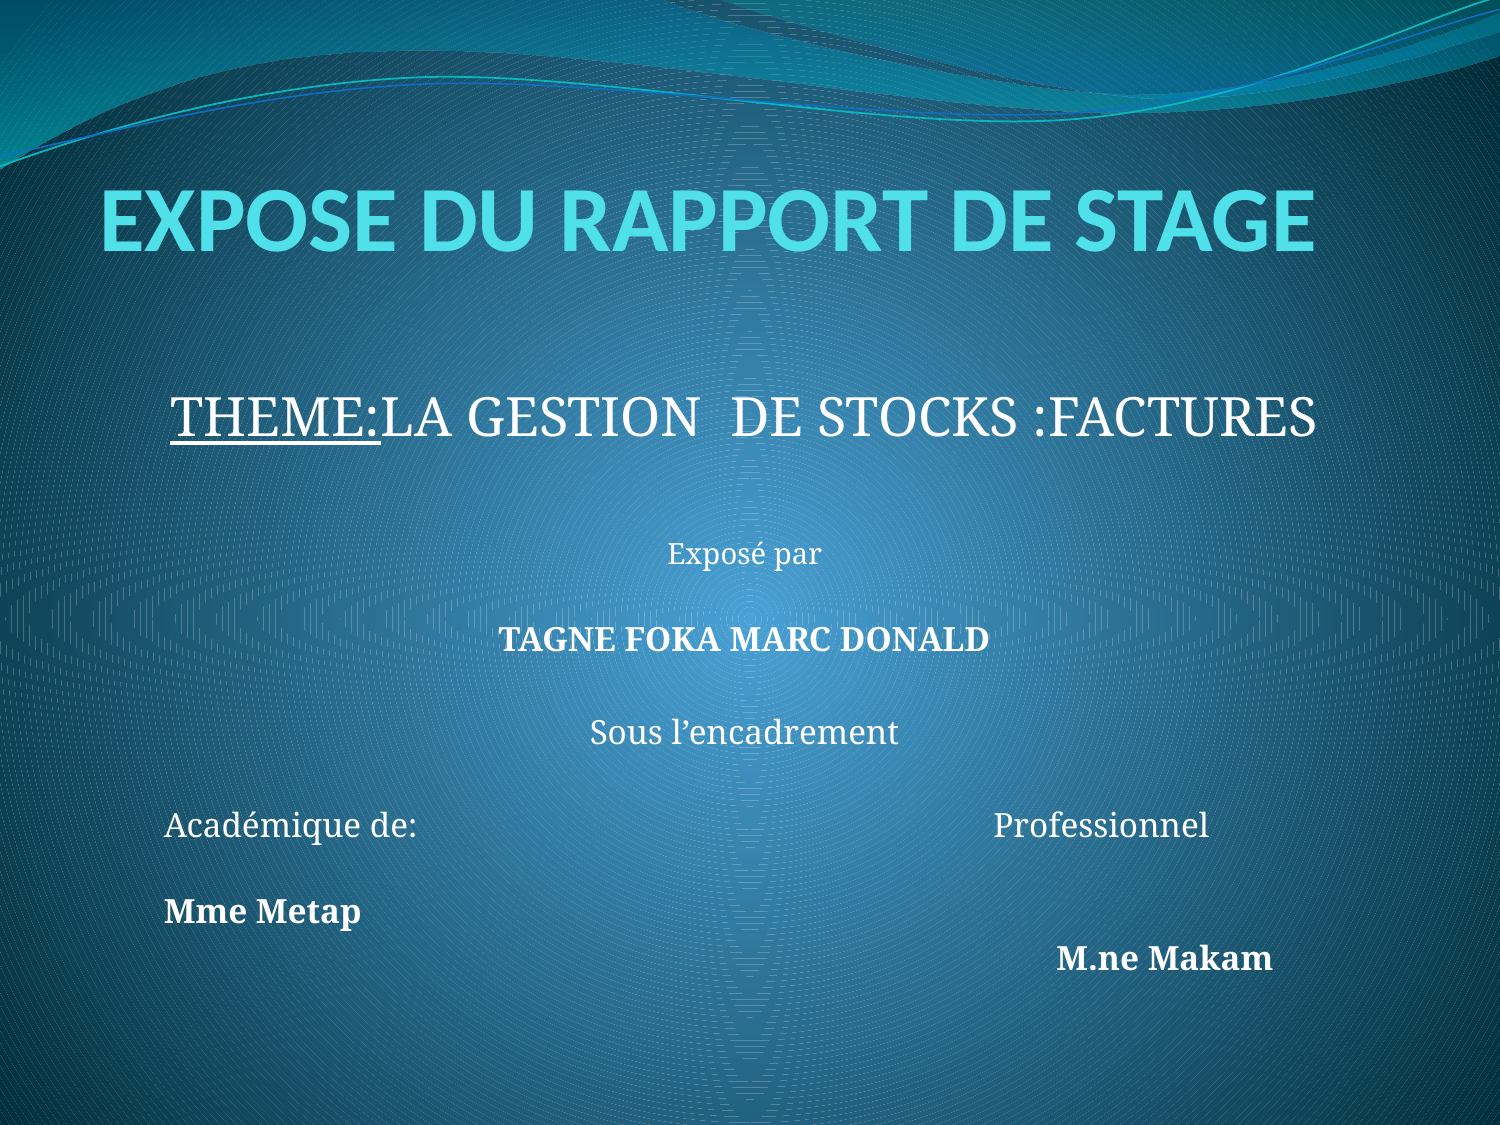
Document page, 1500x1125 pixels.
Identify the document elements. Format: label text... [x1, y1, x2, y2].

subtitle THEME:LA GESTION DE STOCKS :FACTURES Exposé par TAGNE FOKA MARC DONALD Sous l’encadrement Académique de: Professionnel Mme Metap M.ne Makam [164, 375, 1336, 1043]
title EXPOSE DU RAPPORT DE STAGE [93, 140, 1369, 382]
